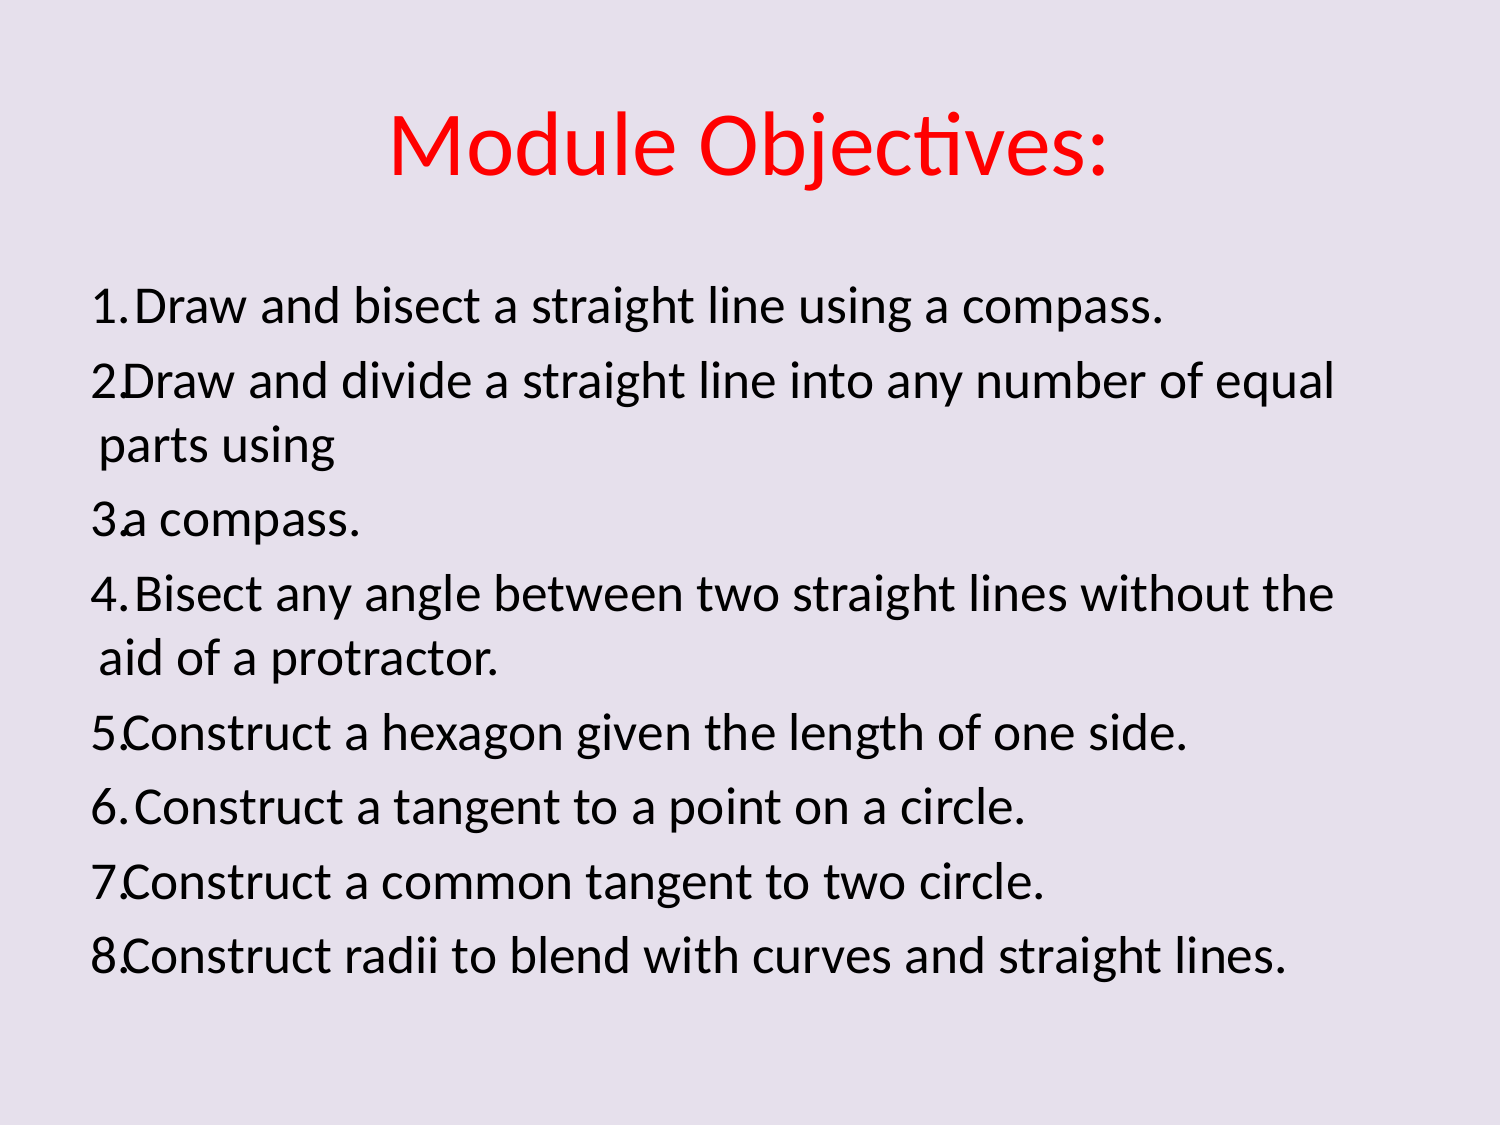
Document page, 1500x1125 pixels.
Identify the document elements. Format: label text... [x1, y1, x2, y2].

list Draw and bisect a straight line using a compass. Draw and divide a straight line into any number of equal parts using a compass. Bisect any angle between two straight lines without the aid of a protractor. Construct a hexagon given the length of one side. Construct a tangent to a point on a circle. Construct a common tangent to two circle. Construct radii to blend with curves and straight lines. [75, 262, 1425, 1005]
title Module Objectives: [75, 45, 1425, 233]
